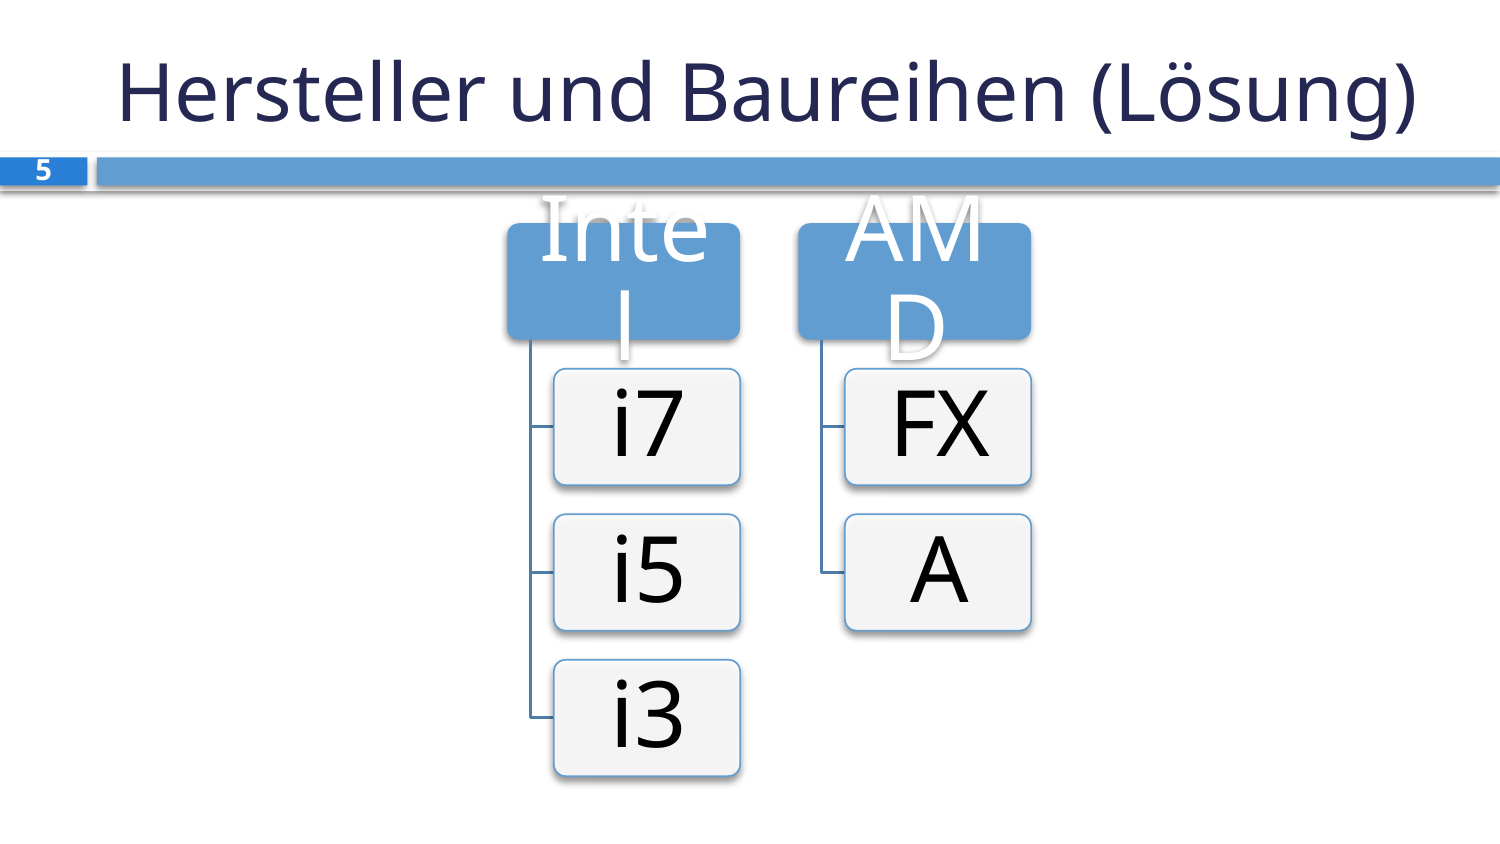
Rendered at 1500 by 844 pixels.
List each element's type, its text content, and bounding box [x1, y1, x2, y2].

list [100, 222, 1439, 777]
title Hersteller und Baureihen (Lösung) [100, 28, 1438, 150]
slide_number 5 [0, 156, 88, 187]
